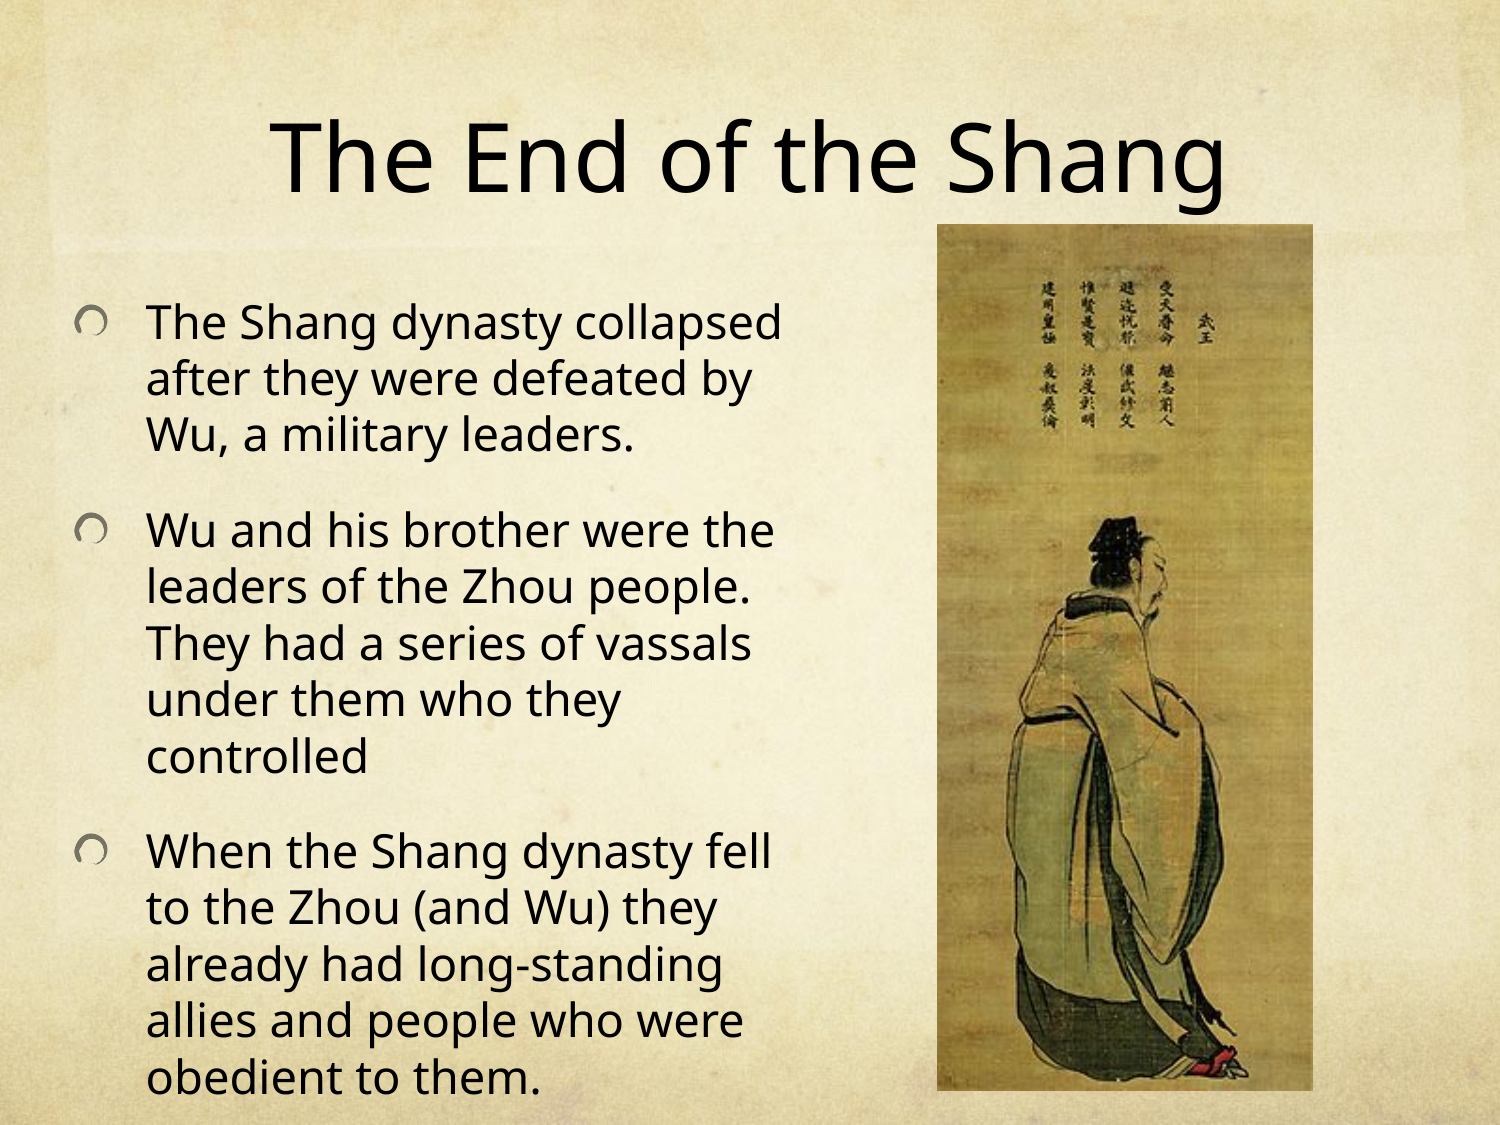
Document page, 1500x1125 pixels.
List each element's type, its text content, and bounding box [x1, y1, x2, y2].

picture [0, 0, 1500, 1125]
title The End of the Shang [150, 82, 1350, 225]
picture [74, 304, 109, 337]
list The Shang dynasty collapsed after they were defeated by Wu, a military leaders. Wu and his brother were the leaders of the Zhou people. They had a series of vassals under them who they controlled When the Shang dynasty fell to the Zhou (and Wu) they already had long-standing allies and people who were obedient to them. [59, 284, 815, 1125]
picture [74, 833, 109, 866]
picture [74, 512, 109, 545]
